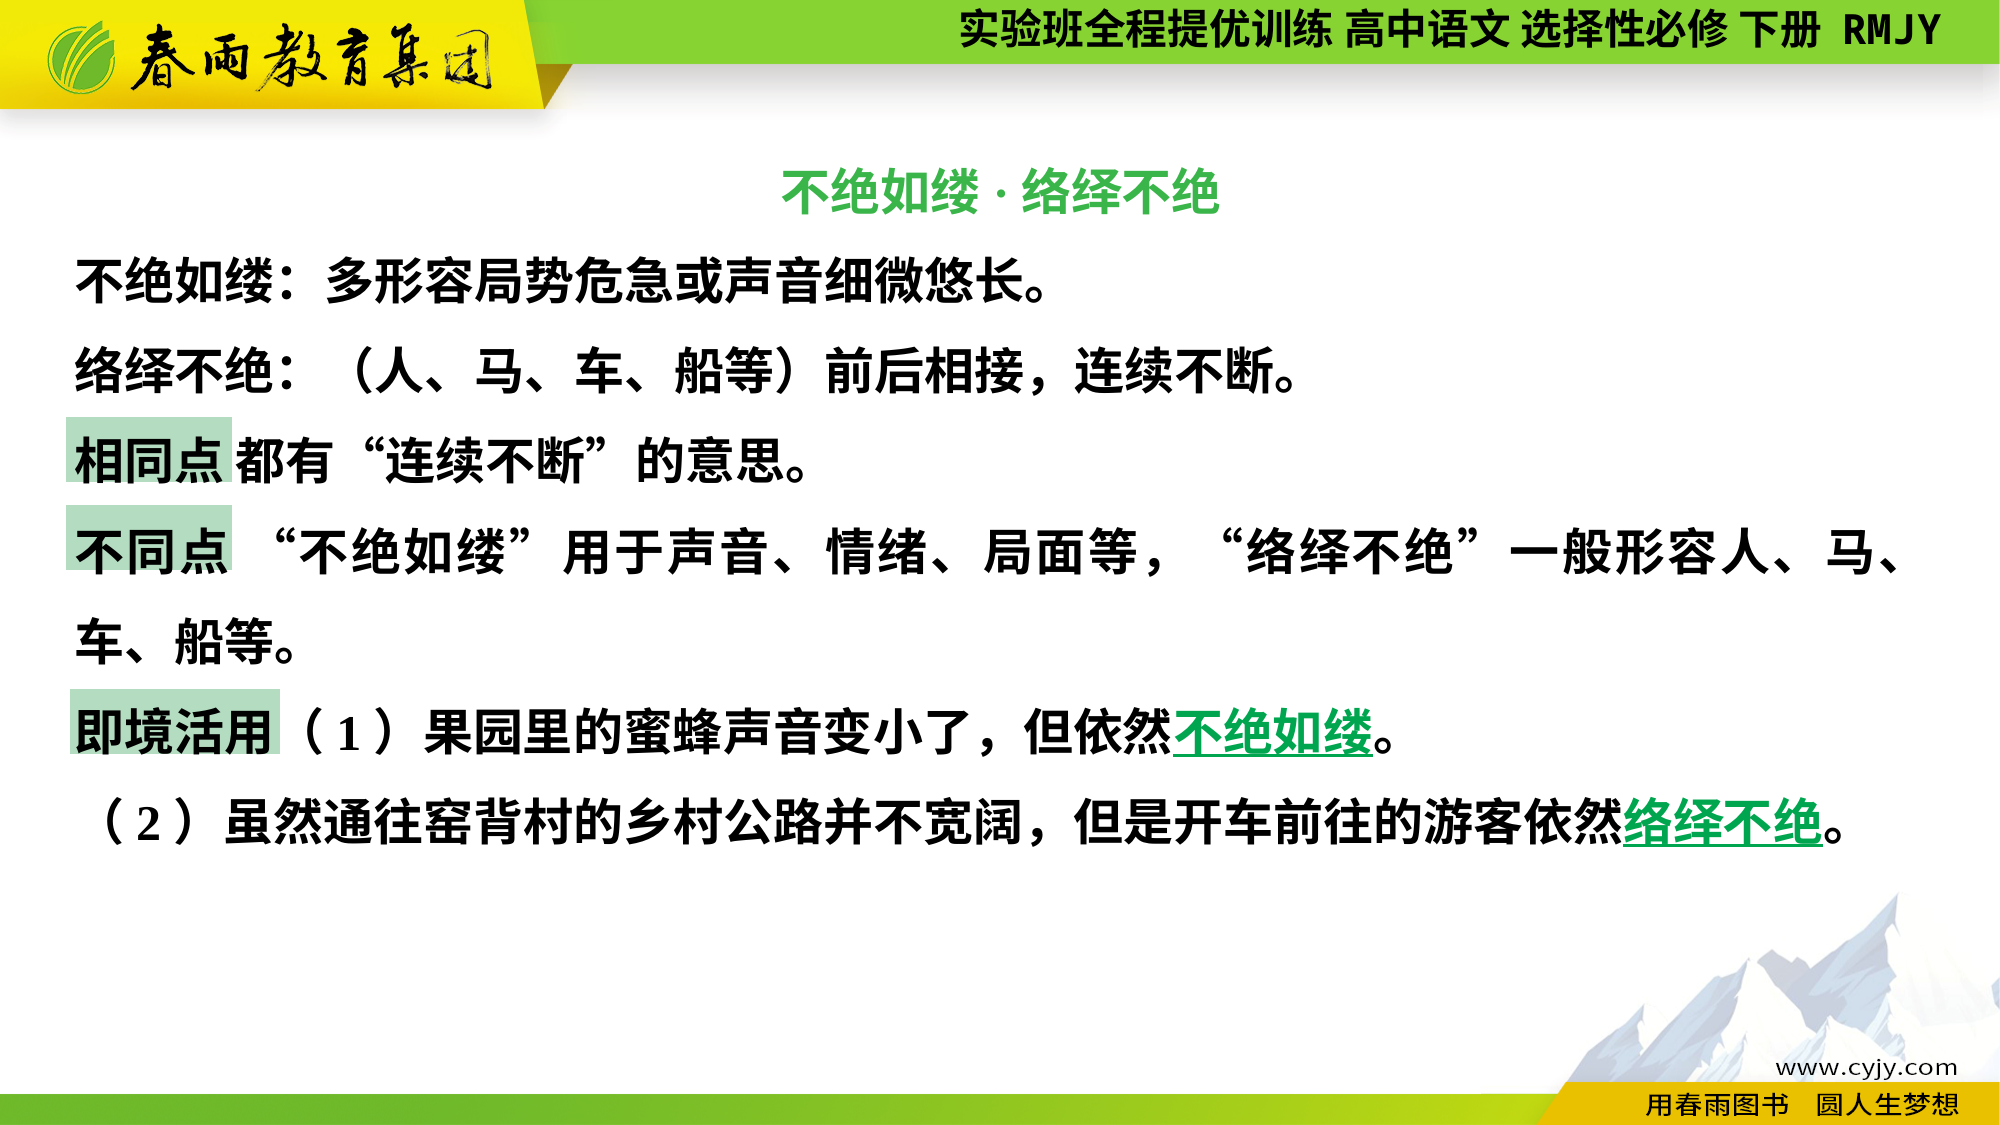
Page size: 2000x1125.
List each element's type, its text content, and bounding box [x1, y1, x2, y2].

list 不绝如缕·络绎不绝 不绝如缕：多形容局势危急或声音细微悠长。 络绎不绝：（人、马、车、船等）前后相接，连续不断。 相同点 都有“连续不断”的意思。 不同点 “不绝如缕”用于声音、情绪、局面等，“络绎不绝”一般形容人、马、车、船等。 即境活用（1）果园里的蜜蜂声音变小了，但依然不绝如缕。 （2）虽然通往窑背村的乡村公路并不宽阔，但是开车前往的游客依然络绎不绝。 [59, 122, 1944, 865]
picture [0, 0, 2000, 1125]
